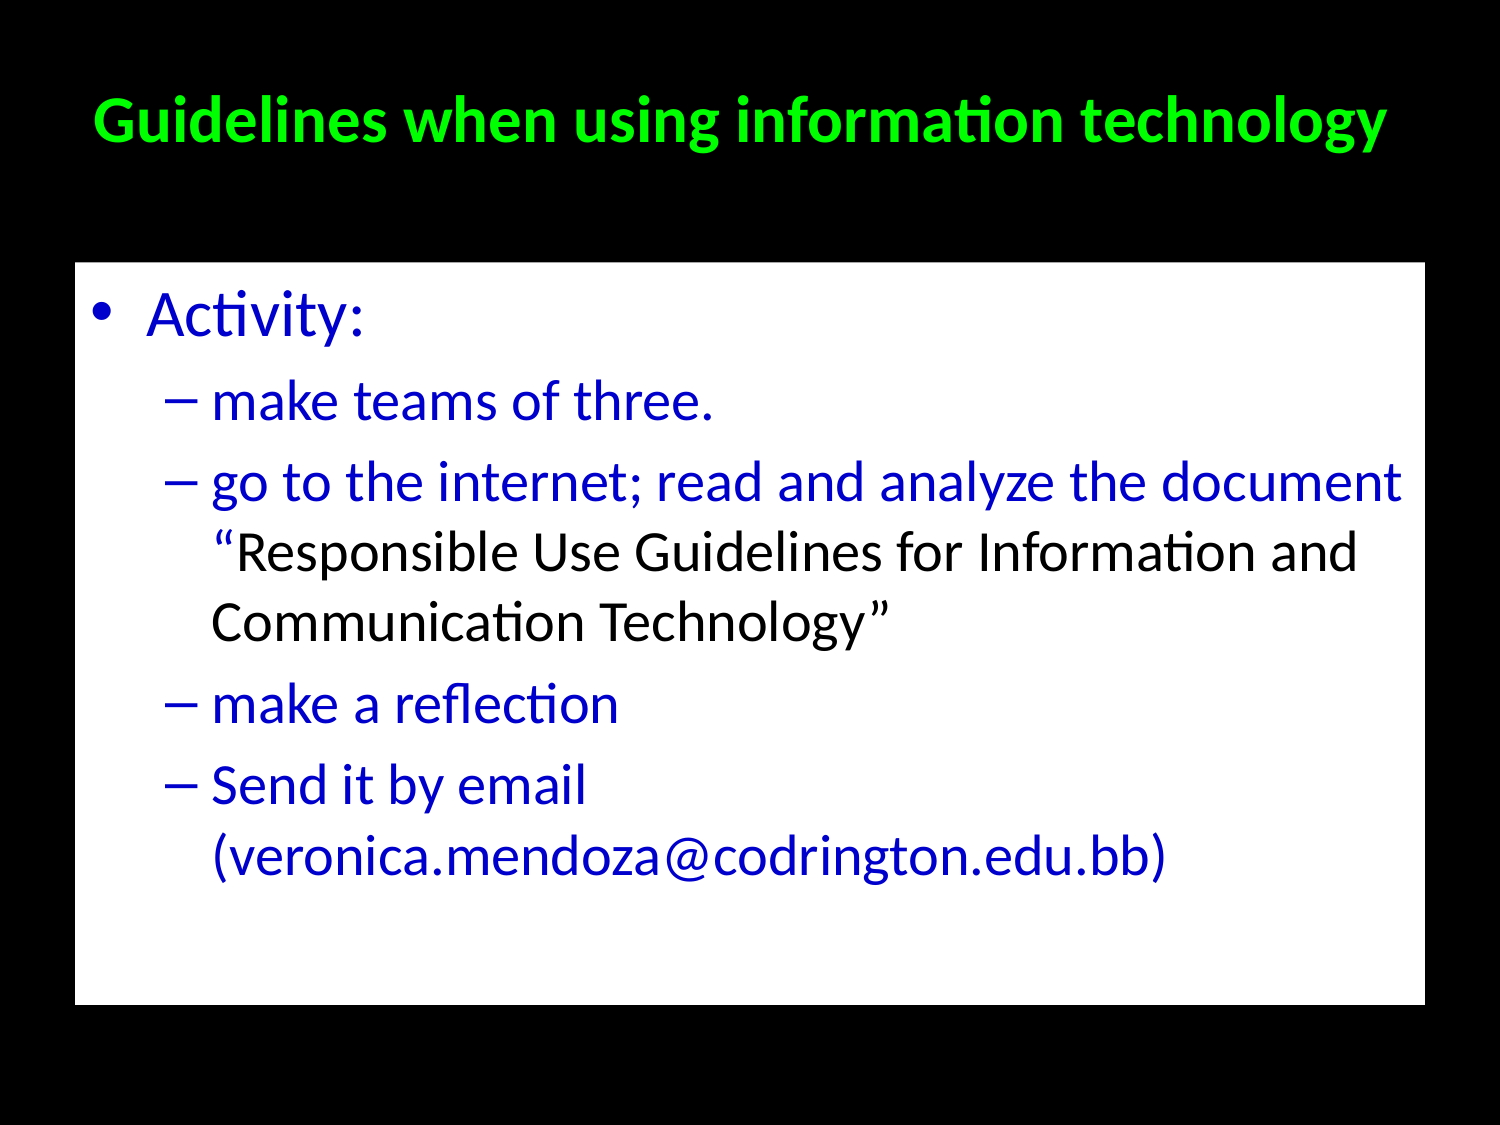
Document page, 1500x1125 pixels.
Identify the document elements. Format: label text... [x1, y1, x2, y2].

title Guidelines when using information technology [75, 62, 1425, 250]
list Activity: make teams of three. go to the internet; read and analyze the document “Responsible Use Guidelines for Information and Communication Technology” make a reflection Send it by email (veronica.mendoza@codrington.edu.bb) [75, 262, 1425, 1005]
